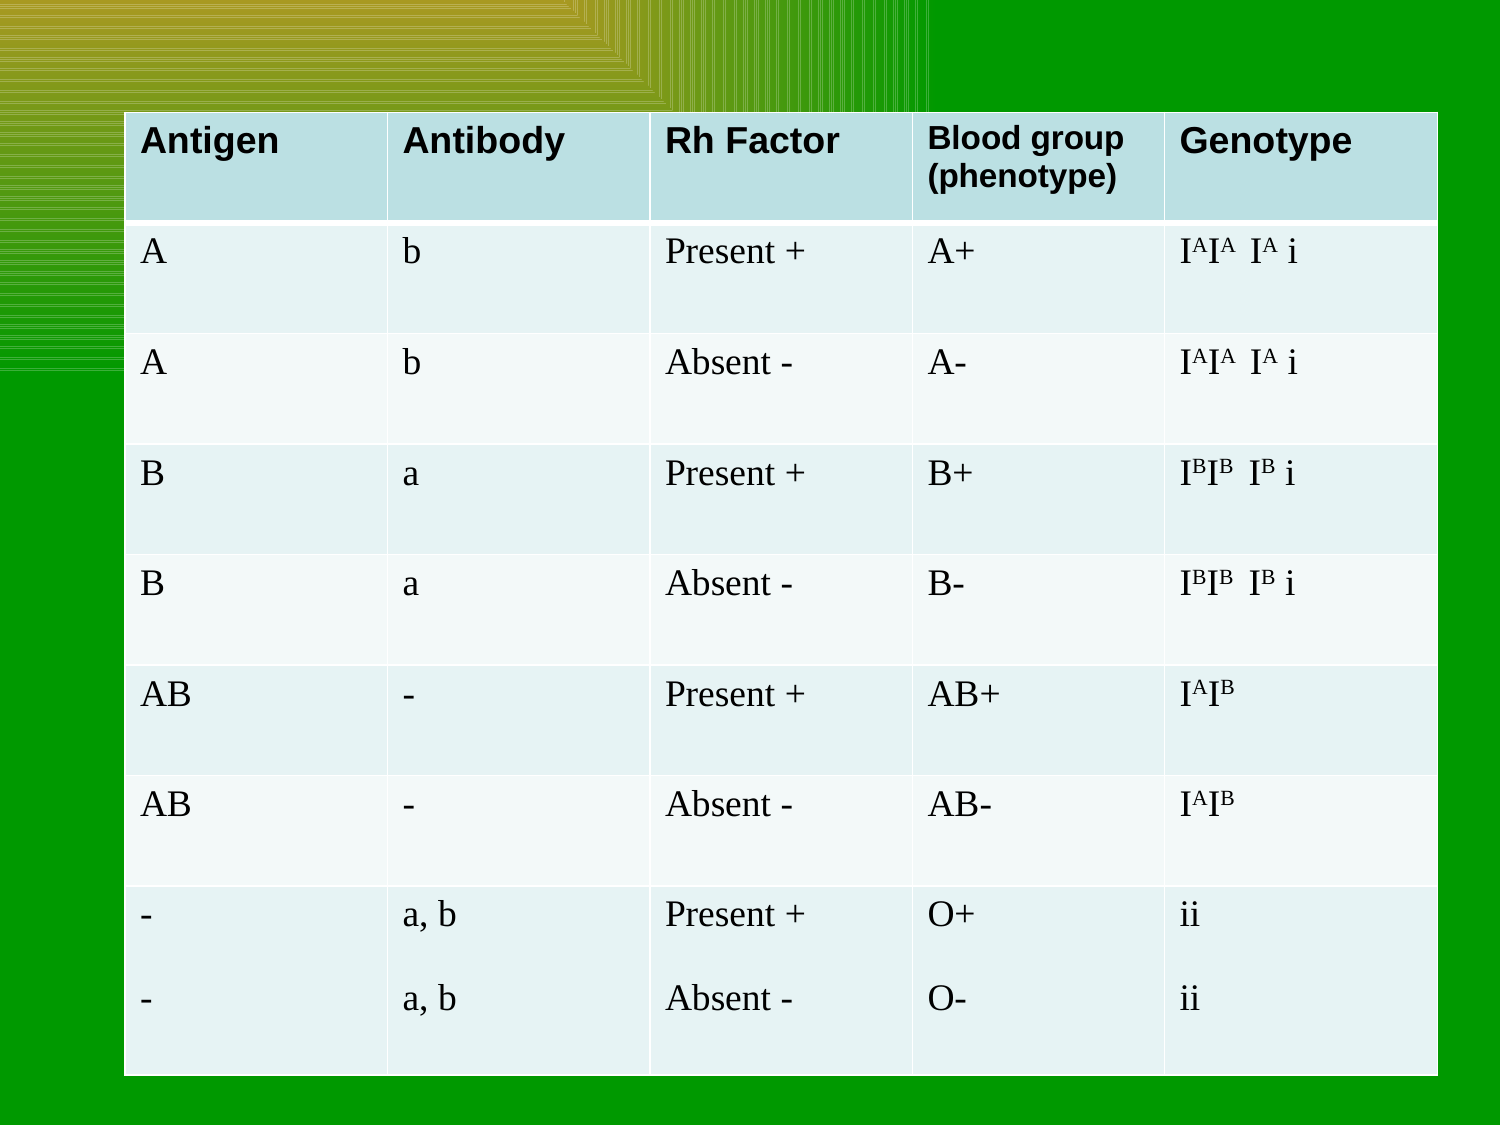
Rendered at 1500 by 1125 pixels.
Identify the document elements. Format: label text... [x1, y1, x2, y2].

table_header Antibody [388, 113, 649, 220]
table_cell Present + Absent - [651, 887, 912, 1074]
table_cell B- [913, 555, 1164, 664]
table_cell IBIB IB i [1165, 445, 1437, 554]
table_cell Present + [651, 445, 912, 554]
table_header Rh Factor [651, 113, 912, 220]
table_cell Absent - [651, 776, 912, 885]
table_cell IAIA IA i [1165, 334, 1437, 443]
table_cell A+ [913, 226, 1164, 333]
table_cell B+ [913, 445, 1164, 554]
table_cell AB [126, 776, 387, 885]
table_cell IBIB IB i [1165, 555, 1437, 664]
table_cell IAIB [1165, 666, 1437, 775]
table_cell IAIB [1165, 776, 1437, 885]
table_cell A [126, 226, 387, 333]
table_cell AB+ [913, 666, 1164, 775]
table_cell Present + [651, 226, 912, 333]
table_cell - [388, 776, 649, 885]
table_header Genotype [1165, 113, 1437, 220]
table_cell Absent - [651, 555, 912, 664]
table_cell b [388, 226, 649, 333]
table_cell AB- [913, 776, 1164, 885]
table_cell a [388, 555, 649, 664]
table_cell B [126, 445, 387, 554]
table_cell a [388, 445, 649, 554]
table_cell AB [126, 666, 387, 775]
table_cell a, b a, b [388, 887, 649, 1074]
table_cell B [126, 555, 387, 664]
table_cell Present + [651, 666, 912, 775]
table_cell ii ii [1165, 887, 1437, 1074]
table_cell b [388, 334, 649, 443]
table_cell A- [913, 334, 1164, 443]
table_header Antigen [126, 113, 387, 220]
table_header Blood group (phenotype) [913, 113, 1164, 220]
table_cell O+ O- [913, 887, 1164, 1074]
table_cell - [388, 666, 649, 775]
table_cell Absent - [651, 334, 912, 443]
table_cell A [126, 334, 387, 443]
table_cell - - [126, 887, 387, 1074]
table_cell IAIA IA i [1165, 226, 1437, 333]
